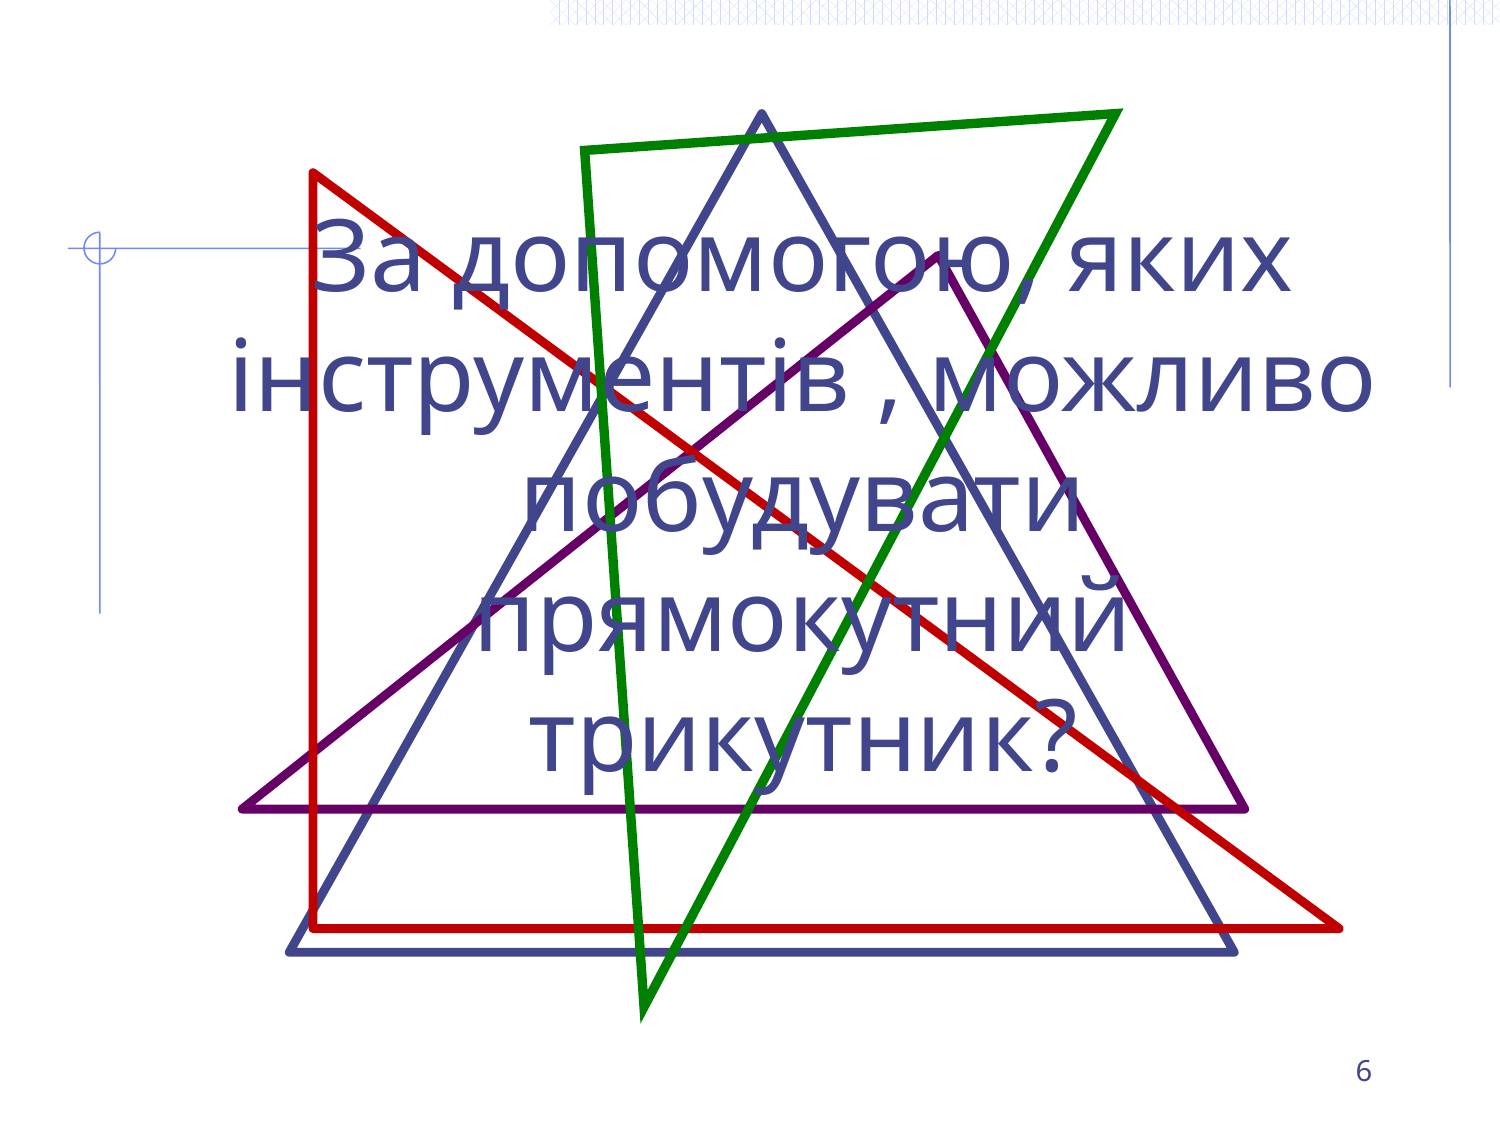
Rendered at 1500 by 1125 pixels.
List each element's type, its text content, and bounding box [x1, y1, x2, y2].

text_box [287, 911, 640, 955]
text_box [1169, 799, 1247, 812]
text_box [310, 170, 332, 184]
text_box [629, 799, 754, 1007]
text_box [672, 931, 1237, 955]
text_box [584, 113, 1116, 184]
text_box За допомогою, яких інструментів , можливо побудувати прямокутний трикутник? [194, 184, 1412, 799]
text_box [685, 799, 1342, 931]
text_box [240, 799, 310, 812]
text_box [310, 799, 638, 931]
slide_number 6 [1074, 1024, 1388, 1101]
text_box [745, 111, 778, 139]
